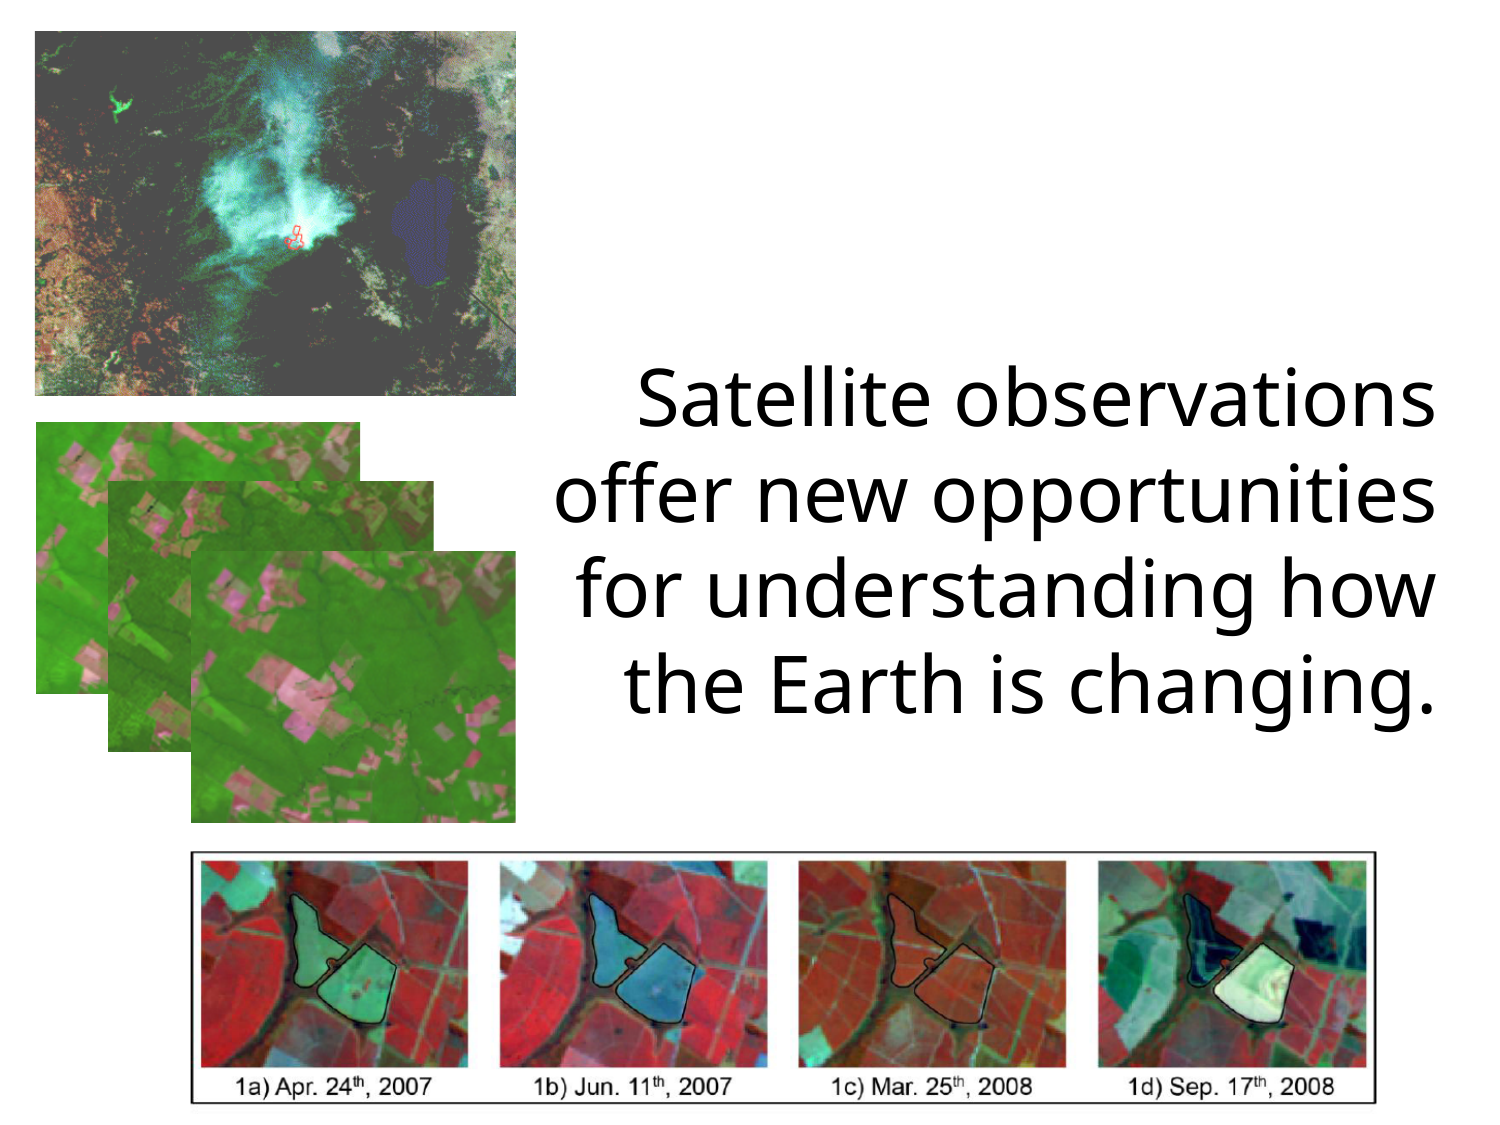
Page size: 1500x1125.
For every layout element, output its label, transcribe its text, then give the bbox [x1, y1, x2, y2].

picture [34, 31, 517, 396]
picture [34, 421, 516, 823]
title Satellite observations offer new opportunities for understanding how the Earth is changing. [527, 291, 1454, 786]
picture [175, 831, 1383, 1114]
